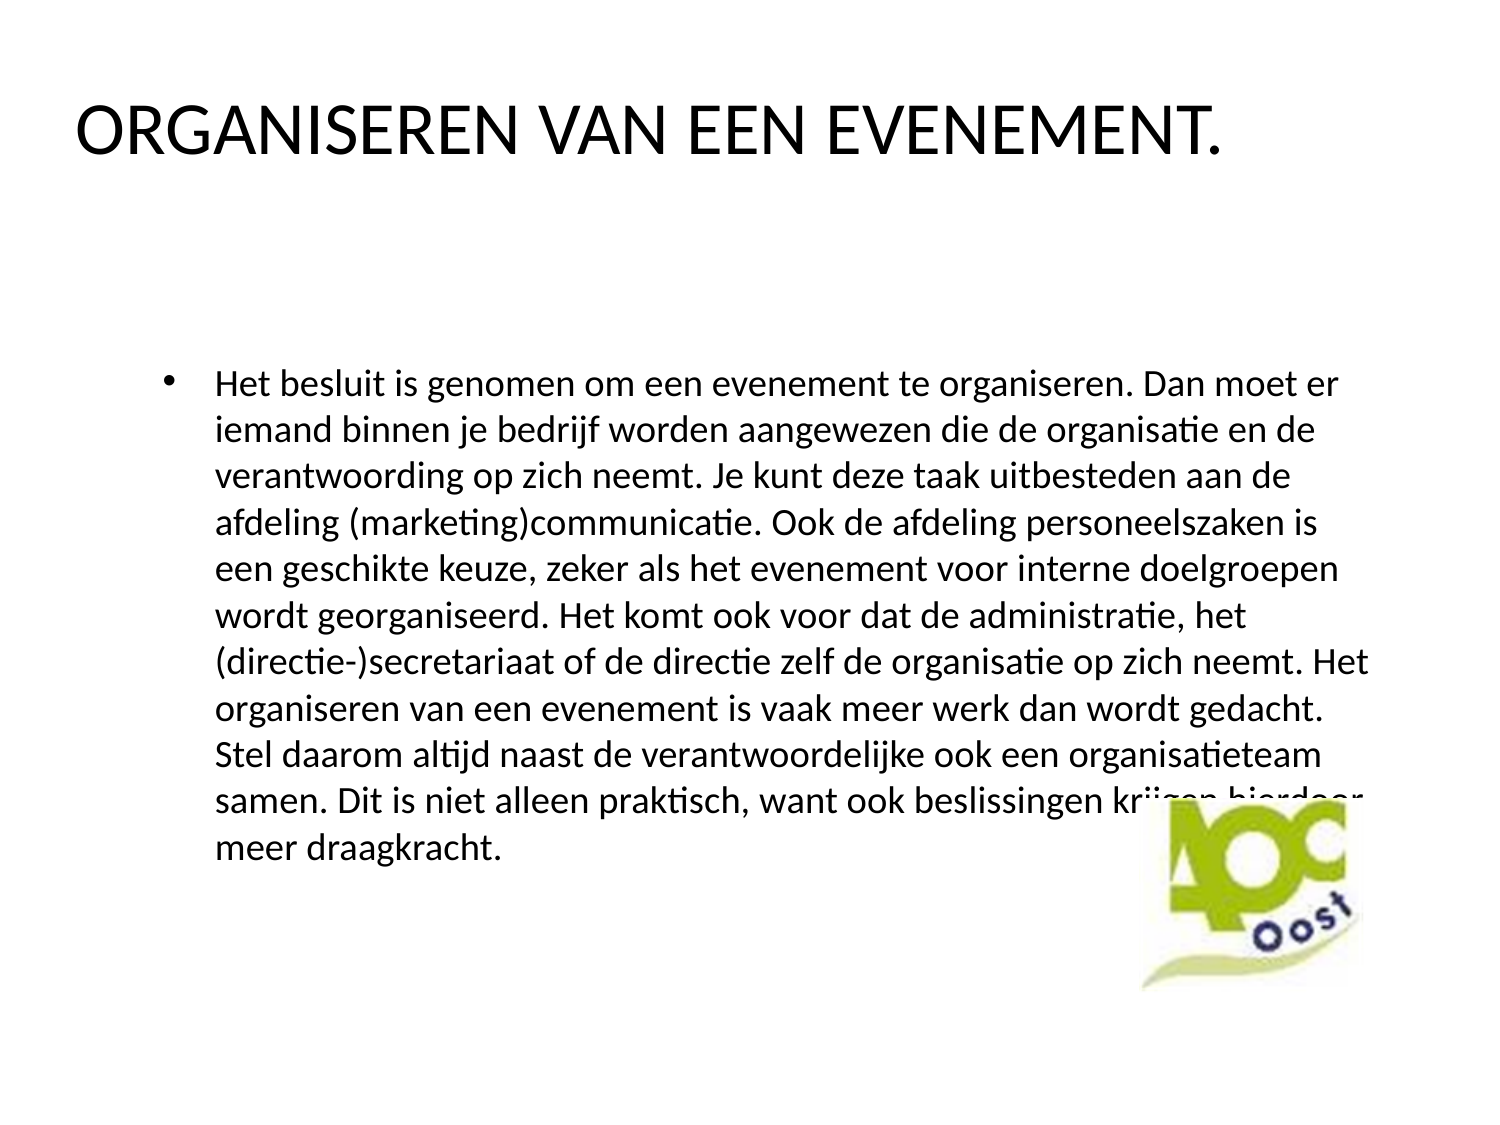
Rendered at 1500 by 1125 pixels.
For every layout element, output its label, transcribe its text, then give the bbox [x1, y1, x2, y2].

title ORGANISEREN VAN EEN EVENEMENT. [29, 42, 1272, 206]
list Het besluit is genomen om een evenement te organiseren. Dan moet er iemand binnen je bedrijf worden aangewezen die de organisatie en de verantwoording op zich neemt. Je kunt deze taak uitbesteden aan de afdeling (marketing)communicatie. Ook de afdeling personeelszaken is een geschikte keuze, zeker als het evenement voor interne doelgroepen wordt georganiseerd. Het komt ook voor dat de administratie, het (directie-)secretariaat of de directie zelf de organisatie op zich neemt. Het organiseren van een evenement is vaak meer werk dan wordt gedacht. Stel daarom altijd naast de verantwoordelijke ook een organisatieteam samen. Dit is niet alleen praktisch, want ook beslissingen krijgen hierdoor meer draagkracht. [147, 349, 1388, 976]
picture [1139, 798, 1365, 993]
